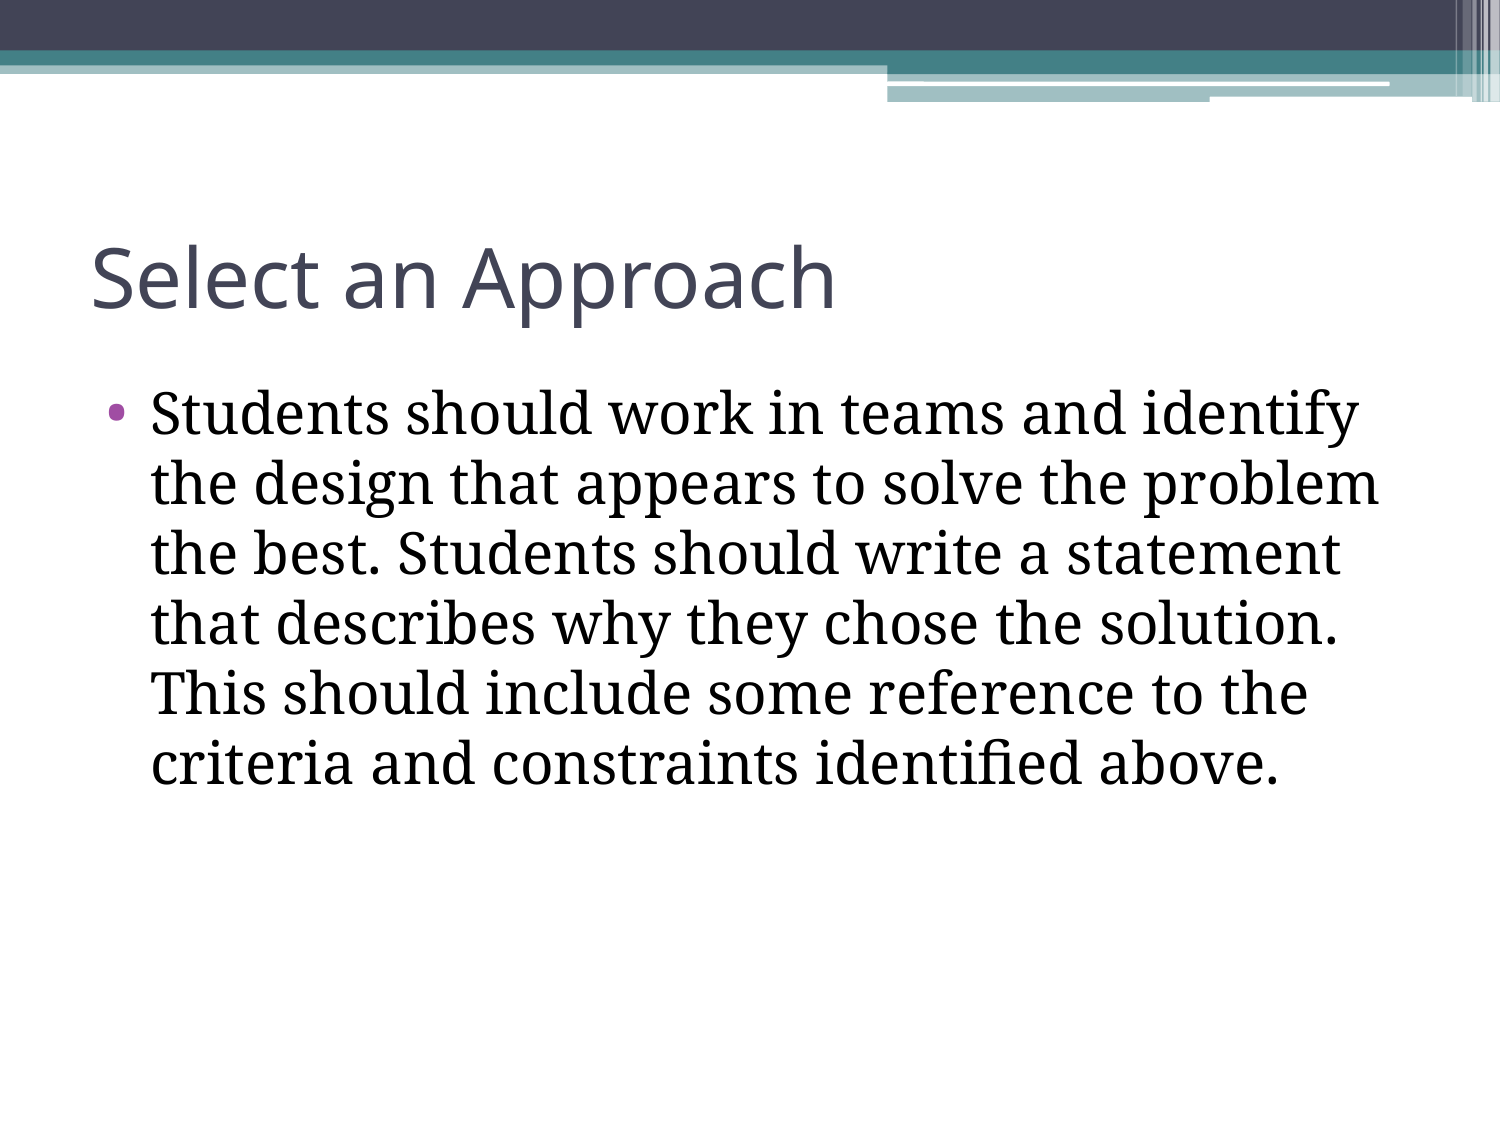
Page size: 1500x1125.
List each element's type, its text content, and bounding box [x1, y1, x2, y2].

list Students should work in teams and identify the design that appears to solve the problem the best. Students should write a statement that describes why they chose the solution. This should include some reference to the criteria and constraints identified above. [75, 368, 1425, 1079]
title Select an Approach [75, 187, 1425, 363]
